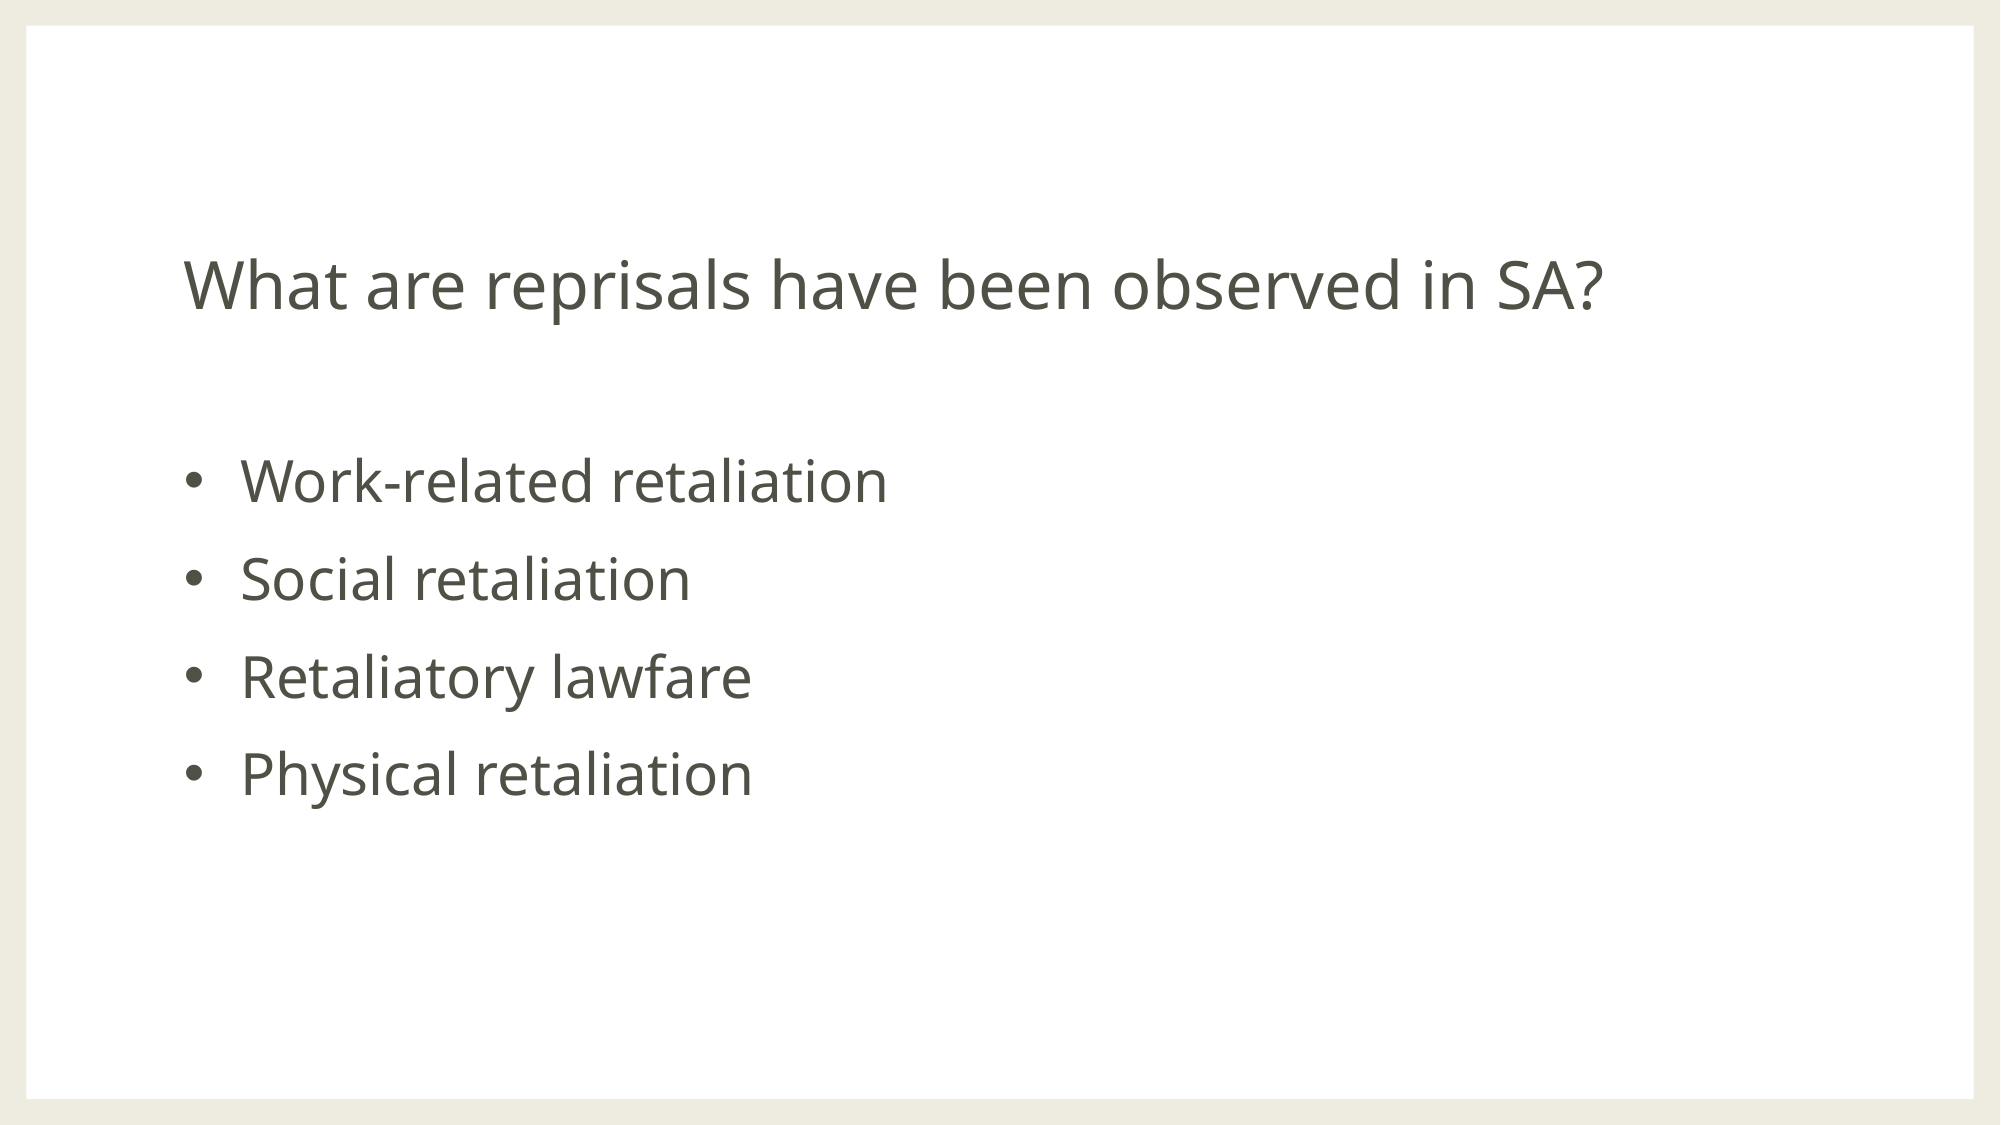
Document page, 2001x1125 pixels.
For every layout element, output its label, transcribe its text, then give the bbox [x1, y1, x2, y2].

title What are reprisals have been observed in SA? [168, 118, 1832, 331]
list Work-related retaliation Social retaliation Retaliatory lawfare Physical retaliation [168, 429, 1832, 1006]
